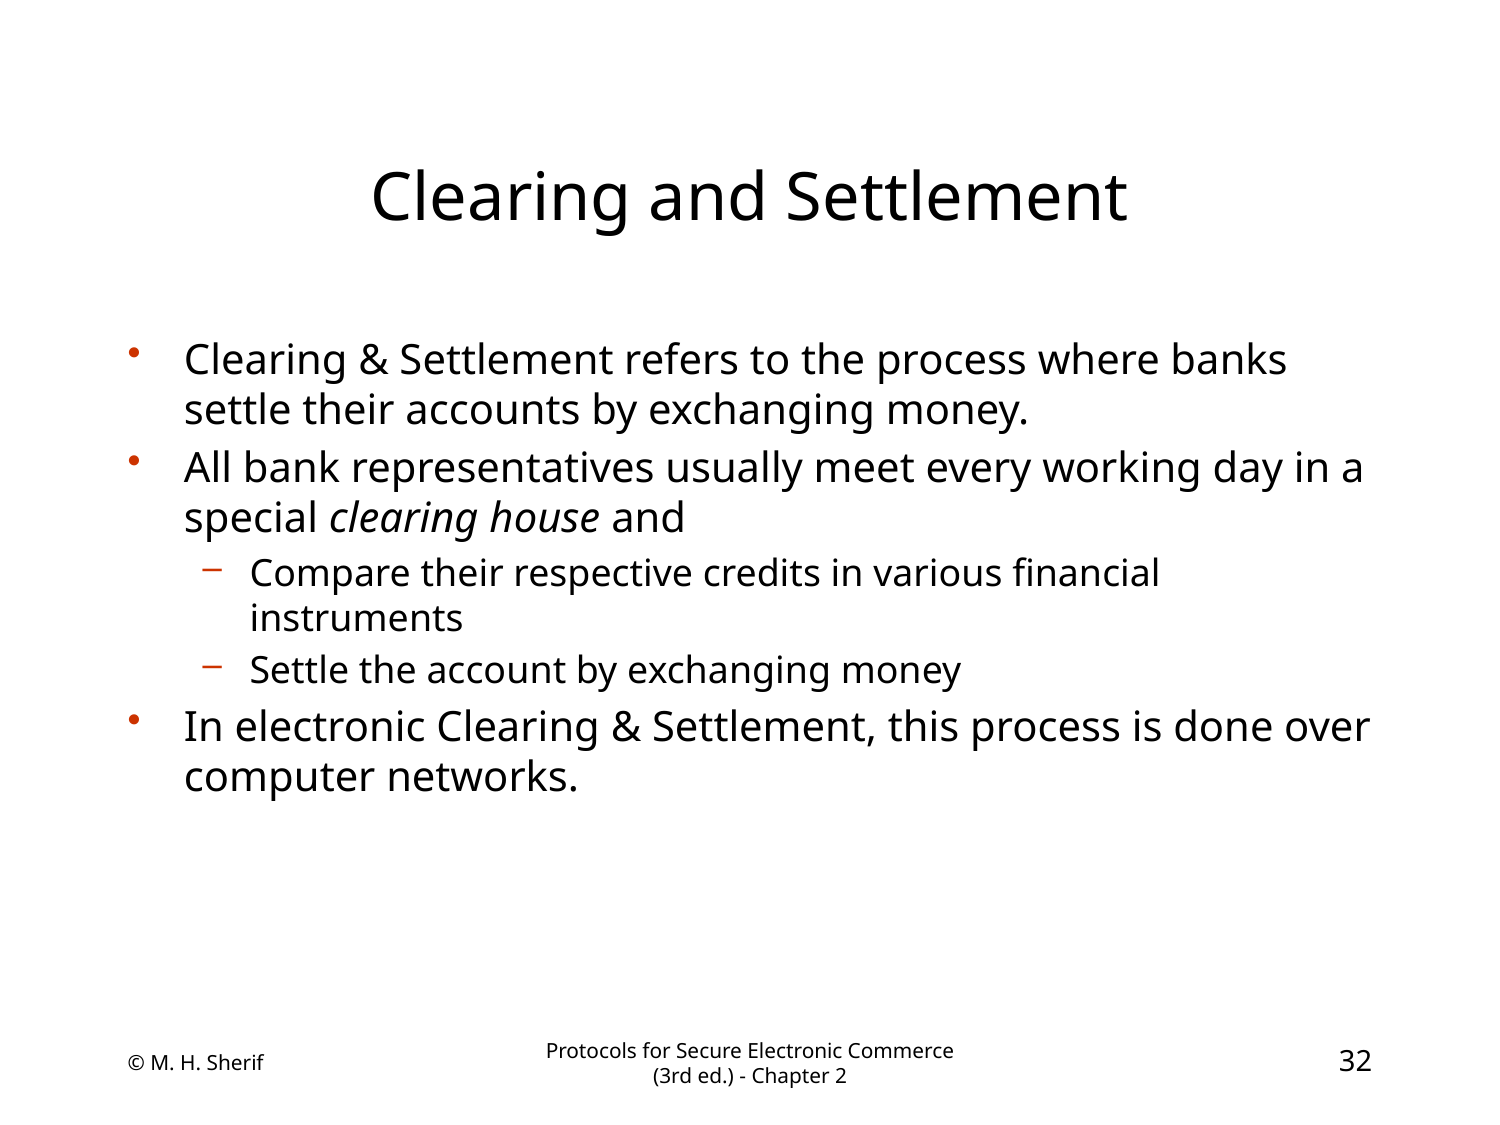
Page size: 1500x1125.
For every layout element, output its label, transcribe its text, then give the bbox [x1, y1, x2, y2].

slide_number © M. H. Sherif [112, 1025, 425, 1100]
list Clearing & Settlement refers to the process where banks settle their accounts by exchanging money. All bank representatives usually meet every working day in a special clearing house and Compare their respective credits in various financial instruments Settle the account by exchanging money In electronic Clearing & Settlement, this process is done over computer networks. [112, 324, 1388, 1000]
title Clearing and Settlement [112, 99, 1388, 288]
slide_number 32 [1074, 1025, 1388, 1100]
footer Protocols for Secure Electronic Commerce (3rd ed.) - Chapter 2 [512, 1025, 988, 1100]
